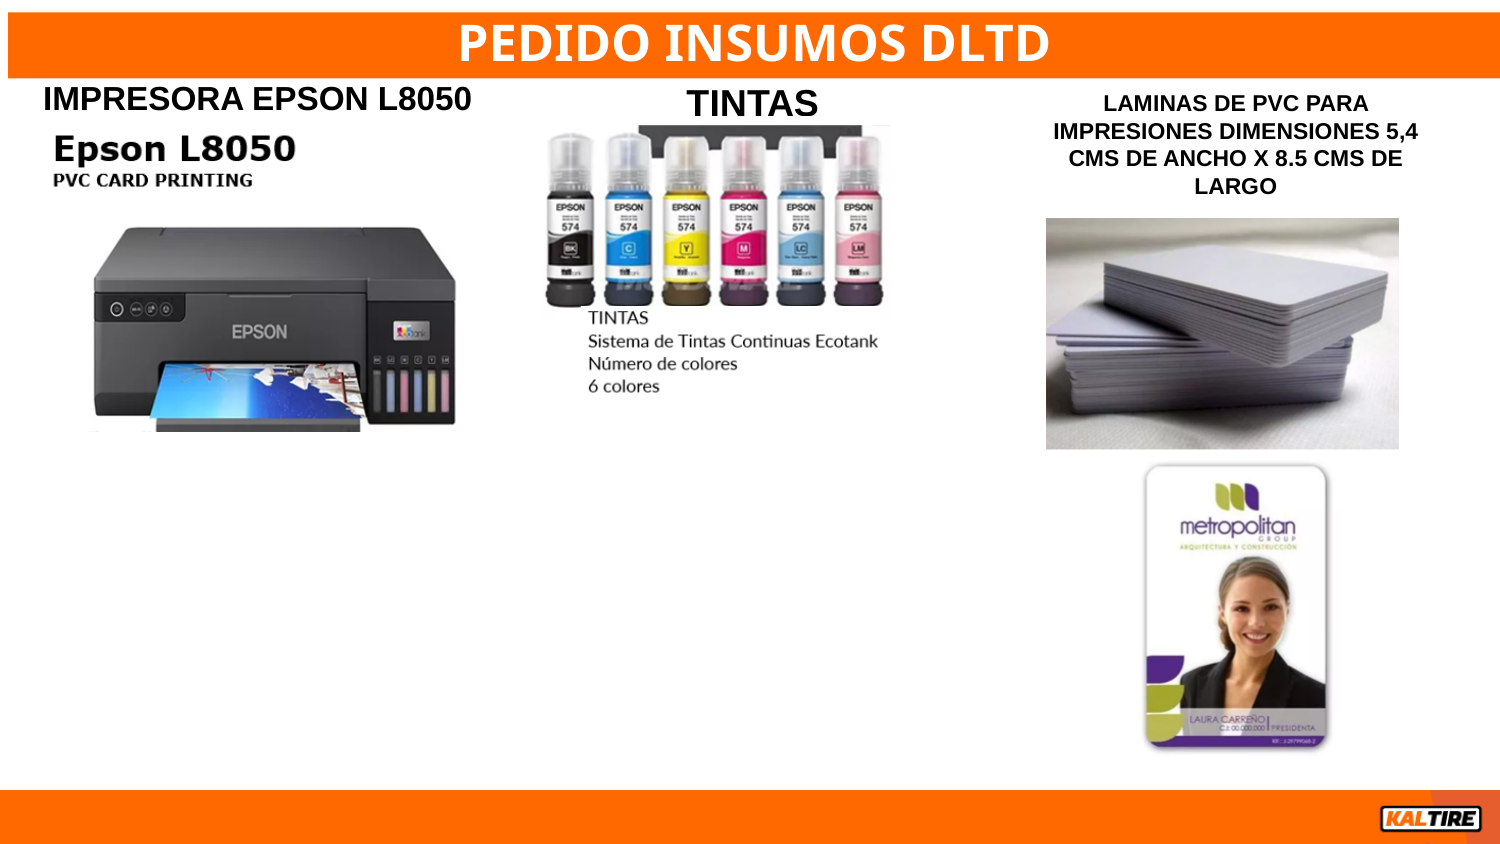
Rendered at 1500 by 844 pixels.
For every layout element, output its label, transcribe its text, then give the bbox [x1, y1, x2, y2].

picture [41, 126, 465, 432]
picture [0, 790, 1500, 844]
text_box TINTAS [671, 71, 834, 115]
picture [540, 116, 891, 403]
text_box IMPRESORA EPSON L8050 [28, 69, 488, 125]
picture [1041, 210, 1411, 775]
text_box PEDIDO INSUMOS DLTD [8, 12, 1500, 79]
text_box LAMINAS DE PVC PARA IMPRESIONES DIMENSIONES 5,4 CMS DE ANCHO X 8.5 CMS DE LARGO [1029, 81, 1443, 206]
